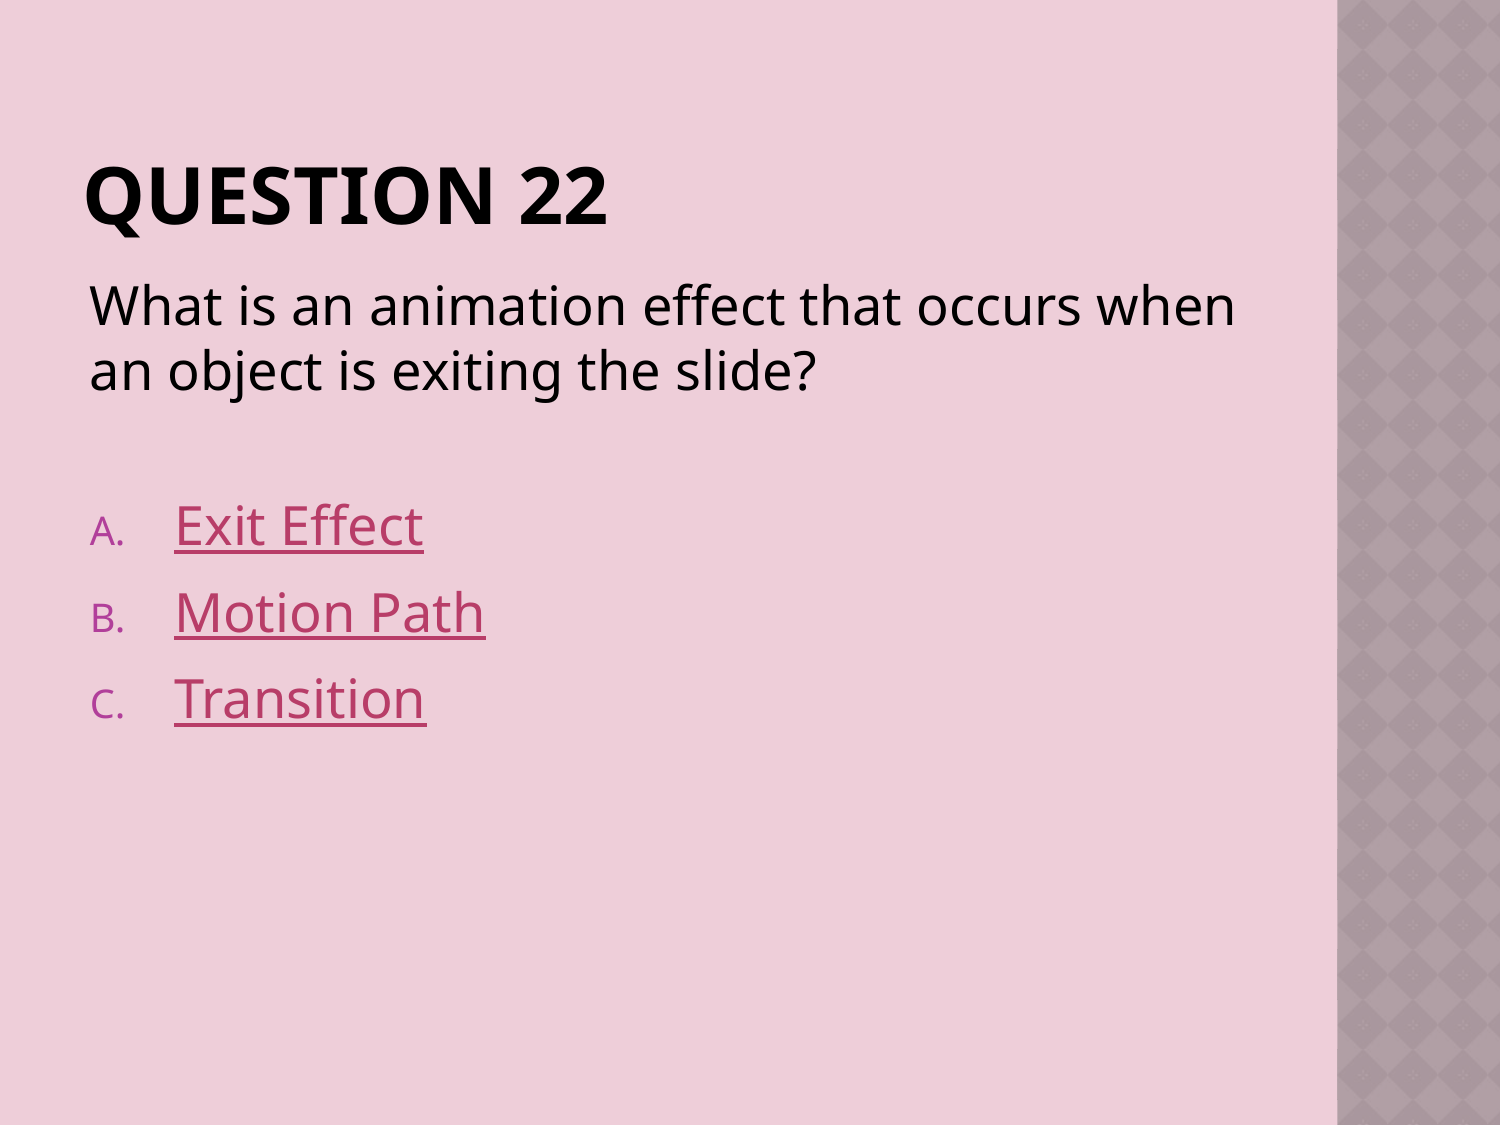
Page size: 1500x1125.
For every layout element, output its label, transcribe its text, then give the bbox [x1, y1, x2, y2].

title Question 22 [75, 52, 1263, 240]
list What is an animation effect that occurs when an object is exiting the slide? Exit Effect Motion Path Transition [75, 264, 1263, 1059]
